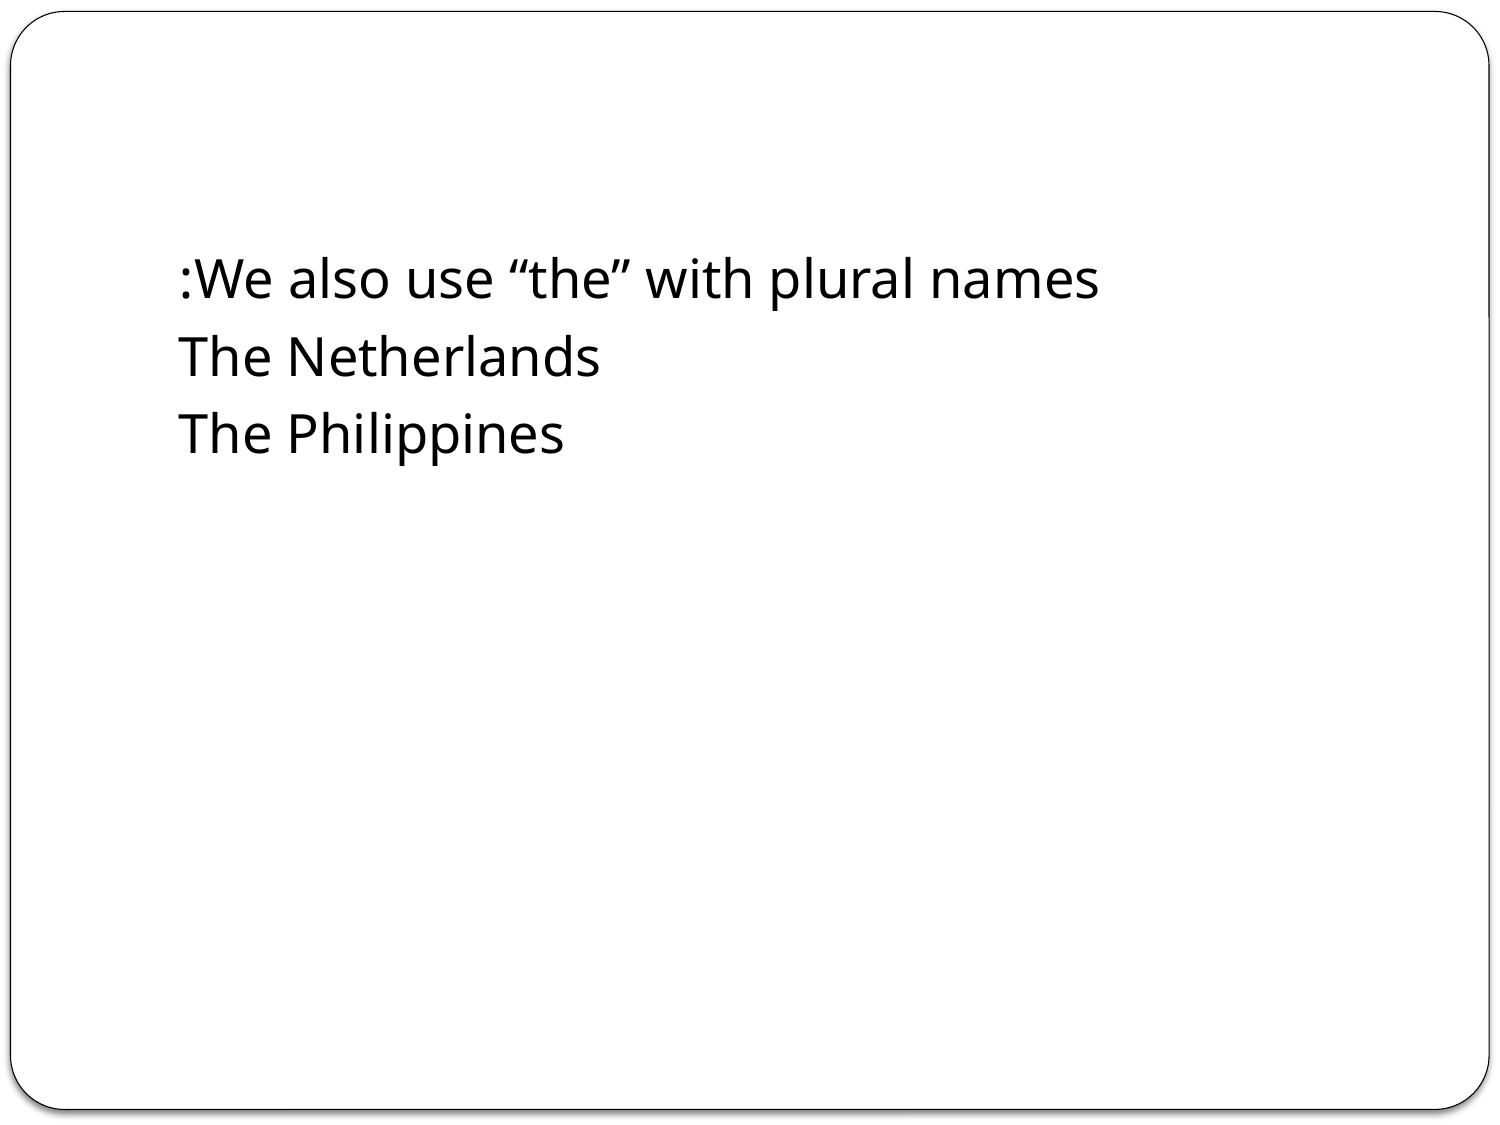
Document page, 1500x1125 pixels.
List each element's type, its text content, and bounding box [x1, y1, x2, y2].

list We also use “the” with plural names: The Netherlands The Philippines [150, 237, 1425, 988]
